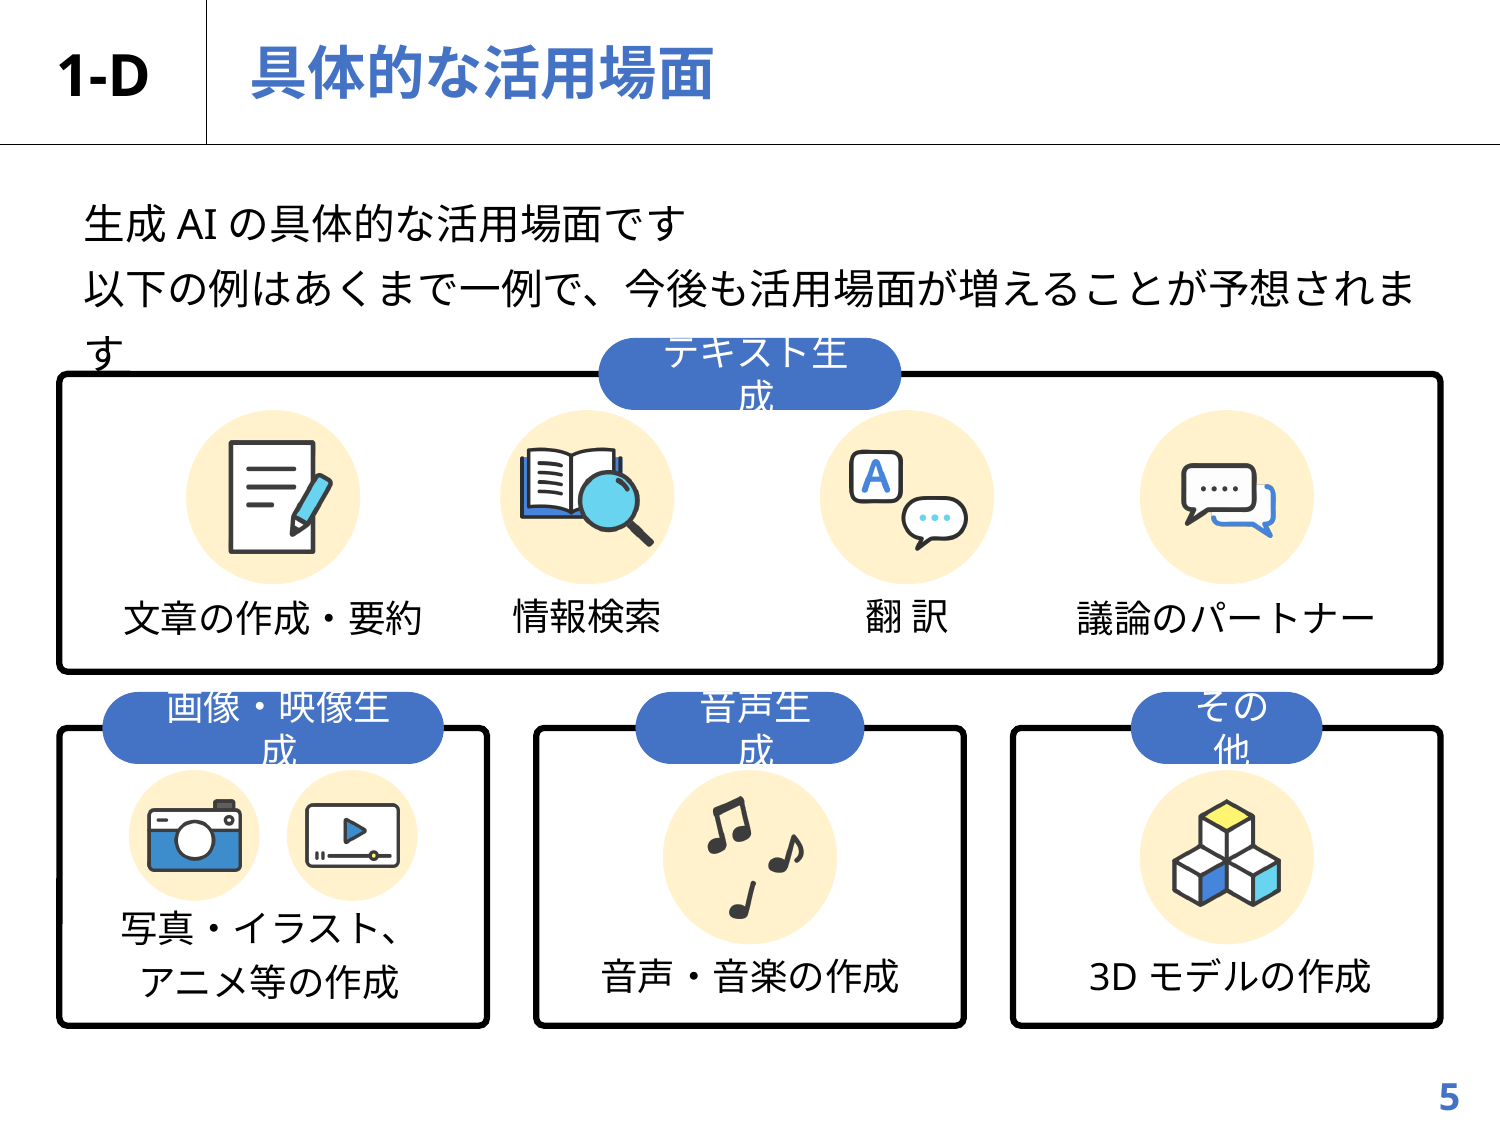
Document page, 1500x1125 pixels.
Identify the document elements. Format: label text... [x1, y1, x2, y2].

text_box 生成AIの具体的な活用場面です 以下の例はあくまで一例で、今後も活用場面が増えることが予想されます [68, 175, 1432, 323]
text_box 具体的な活用場面 [230, 24, 1459, 119]
title 1-D [0, 0, 207, 147]
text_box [59, 336, 1441, 1026]
text_box 5 [1402, 1065, 1497, 1125]
